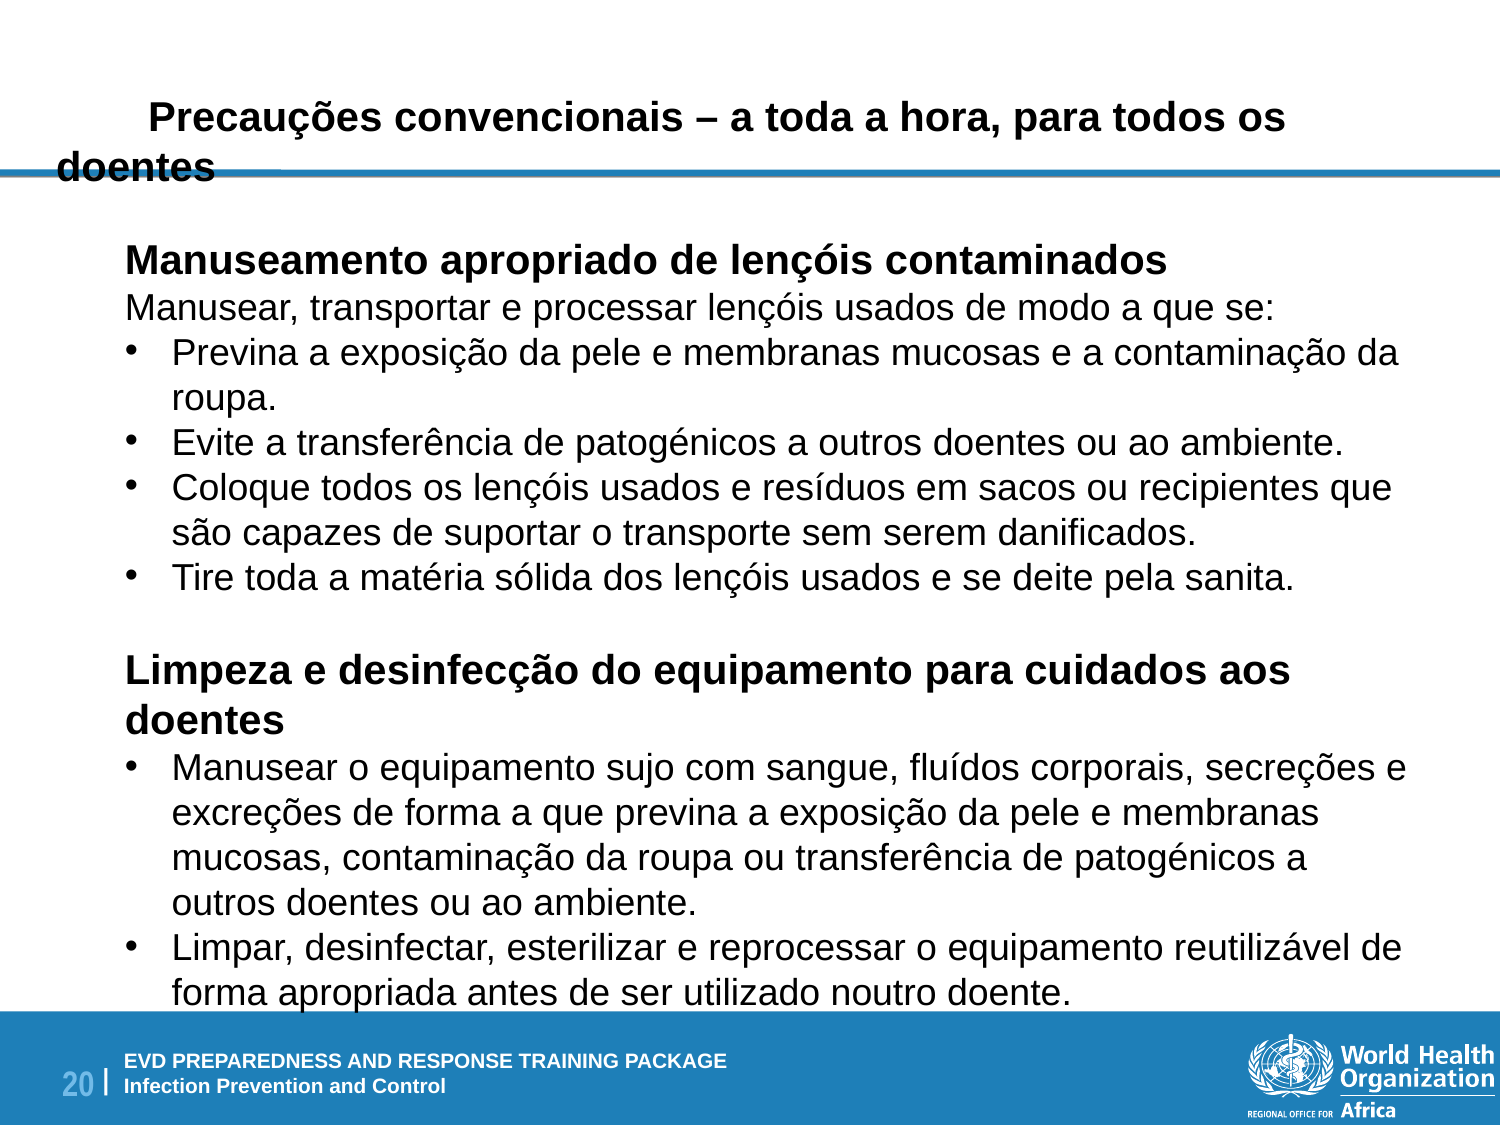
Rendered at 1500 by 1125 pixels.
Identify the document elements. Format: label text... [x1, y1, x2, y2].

text_box Precauções convencionais – a toda a hora, para todos os doentes [41, 81, 1412, 197]
text_box Manuseamento apropriado de lençóis contaminados Manusear, transportar e processar lençóis usados de modo a que se: Previna a exposição da pele e membranas mucosas e a contaminação da roupa. Evite a transferência de patogénicos a outros doentes ou ao ambiente. Coloque todos os lençóis usados e resíduos em sacos ou recipientes que são capazes de suportar o transporte sem serem danificados. Tire toda a matéria sólida dos lençóis usados e se deite pela sanita. Limpeza e desinfecção do equipamento para cuidados aos doentes Manusear o equipamento sujo com sangue, fluídos corporais, secreções e excreções de forma a que previna a exposição da pele e membranas mucosas, contaminação da roupa ou transferência de patogénicos a outros doentes ou ao ambiente. Limpar, desinfectar, esterilizar e reprocessar o equipamento reutilizável de forma apropriada antes de ser utilizado noutro doente. [110, 225, 1436, 1020]
